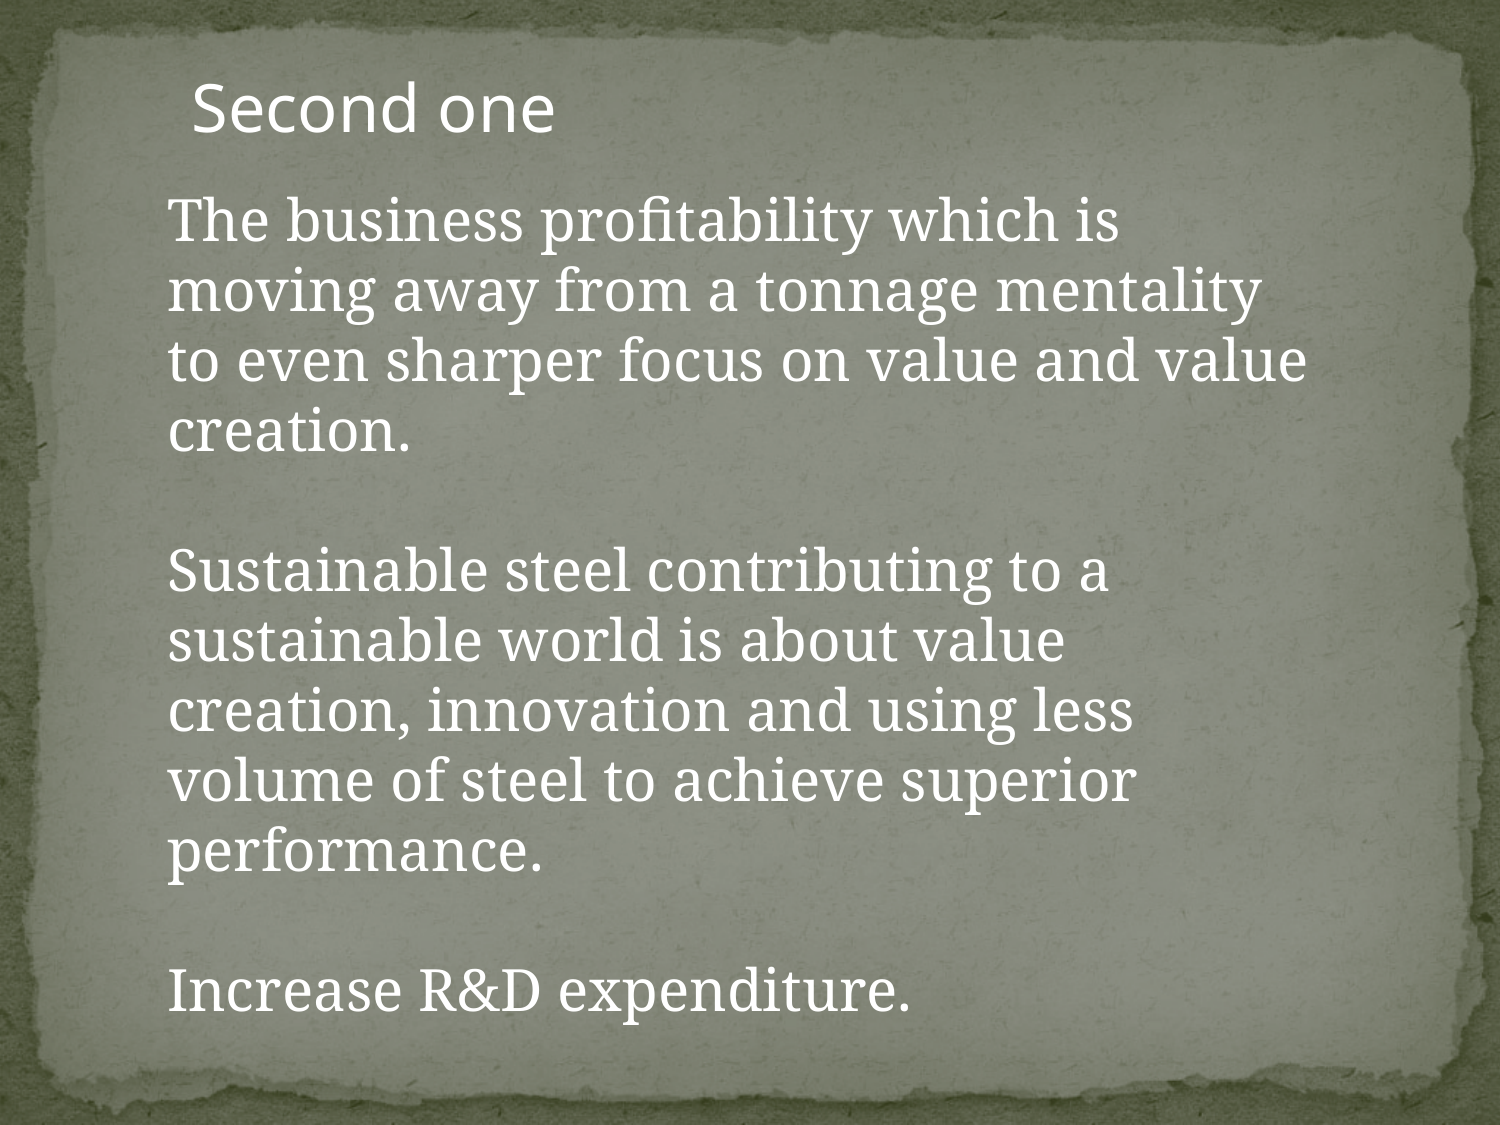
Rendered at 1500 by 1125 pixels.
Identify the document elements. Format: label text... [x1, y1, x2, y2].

text_box Second one [176, 58, 573, 154]
text_box The business profitability which is moving away from a tonnage mentality to even sharper focus on value and value creation. Sustainable steel contributing to a sustainable world is about value creation, innovation and using less volume of steel to achieve superior performance. Increase R&D expenditure. [152, 175, 1336, 1031]
